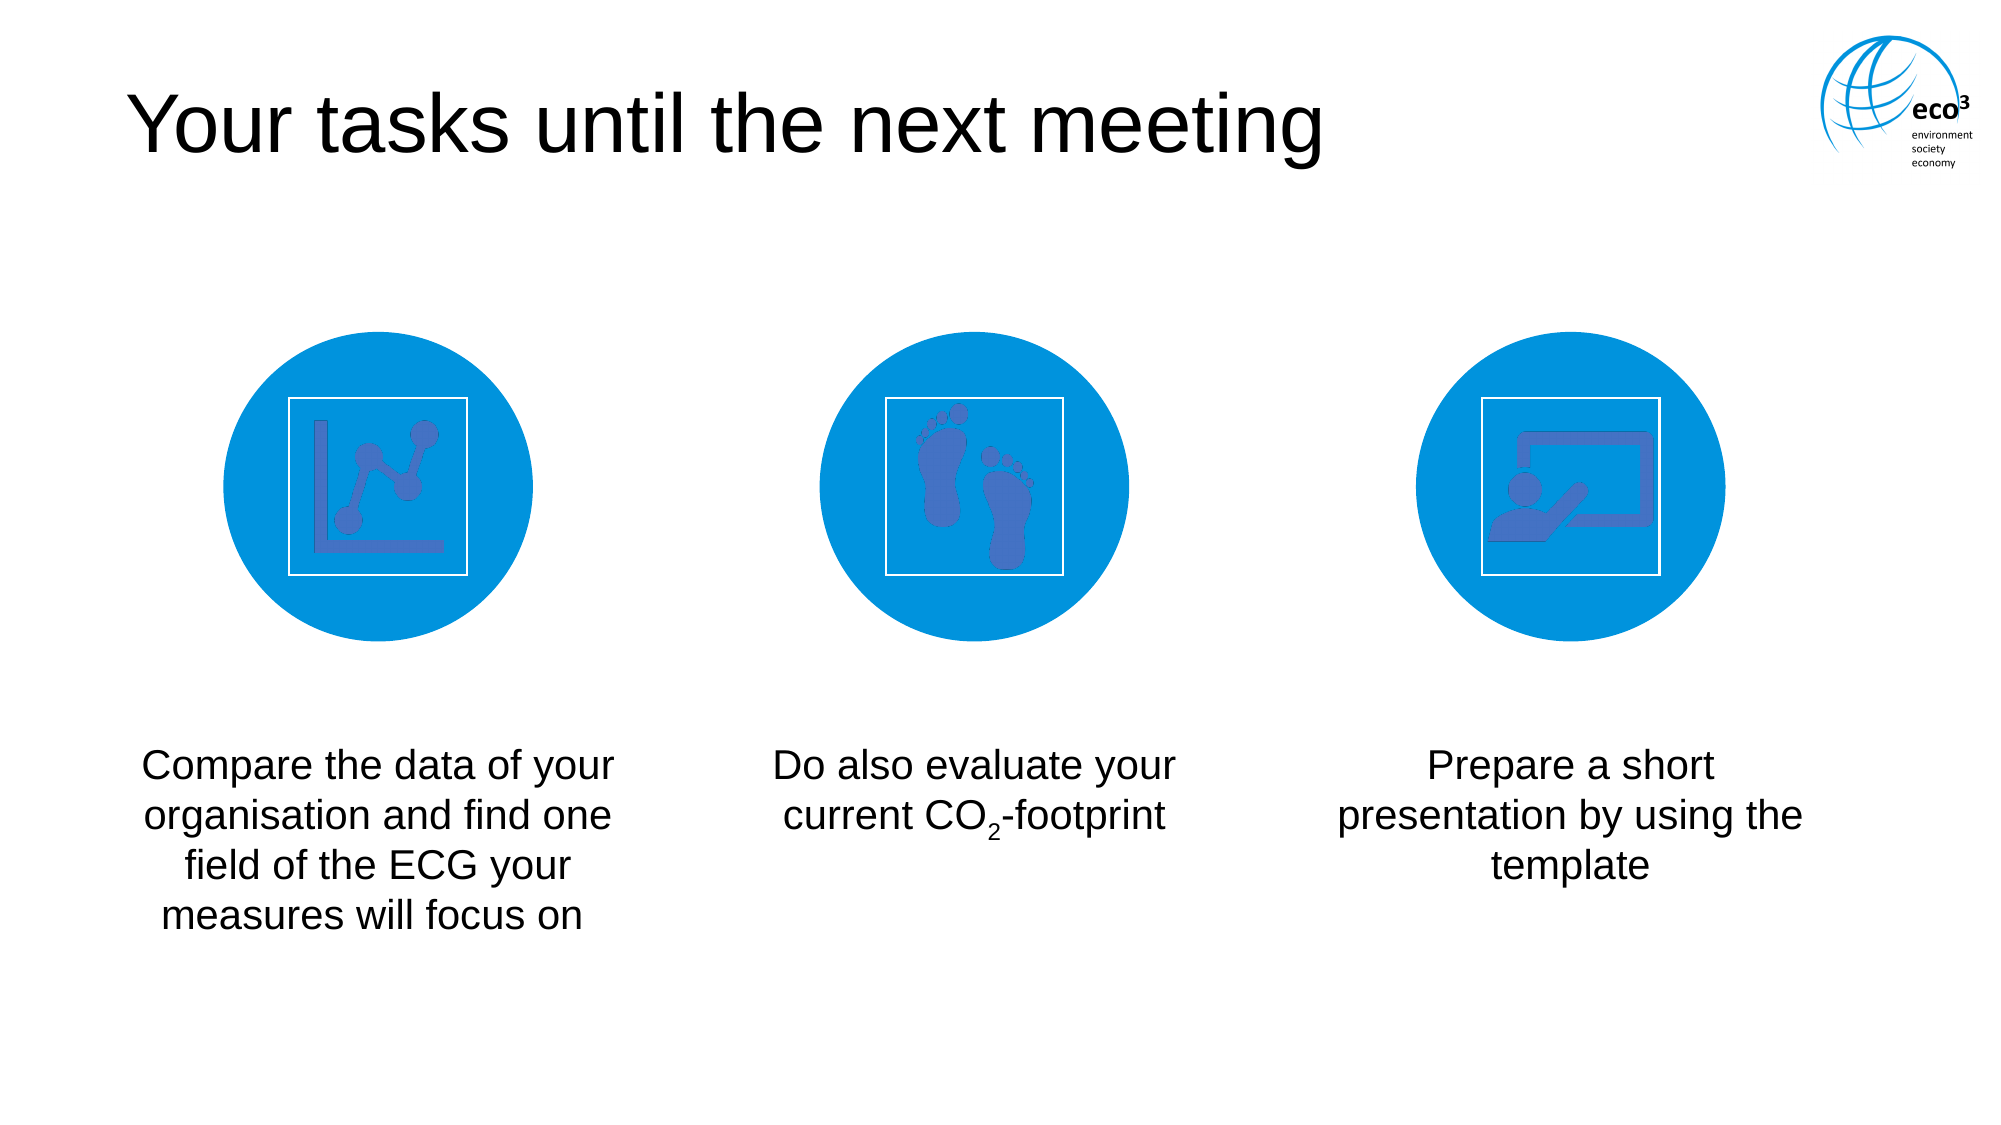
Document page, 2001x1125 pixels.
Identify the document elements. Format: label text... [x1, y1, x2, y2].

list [110, 195, 1839, 1066]
title Your tasks until the next meeting [110, 28, 1455, 195]
